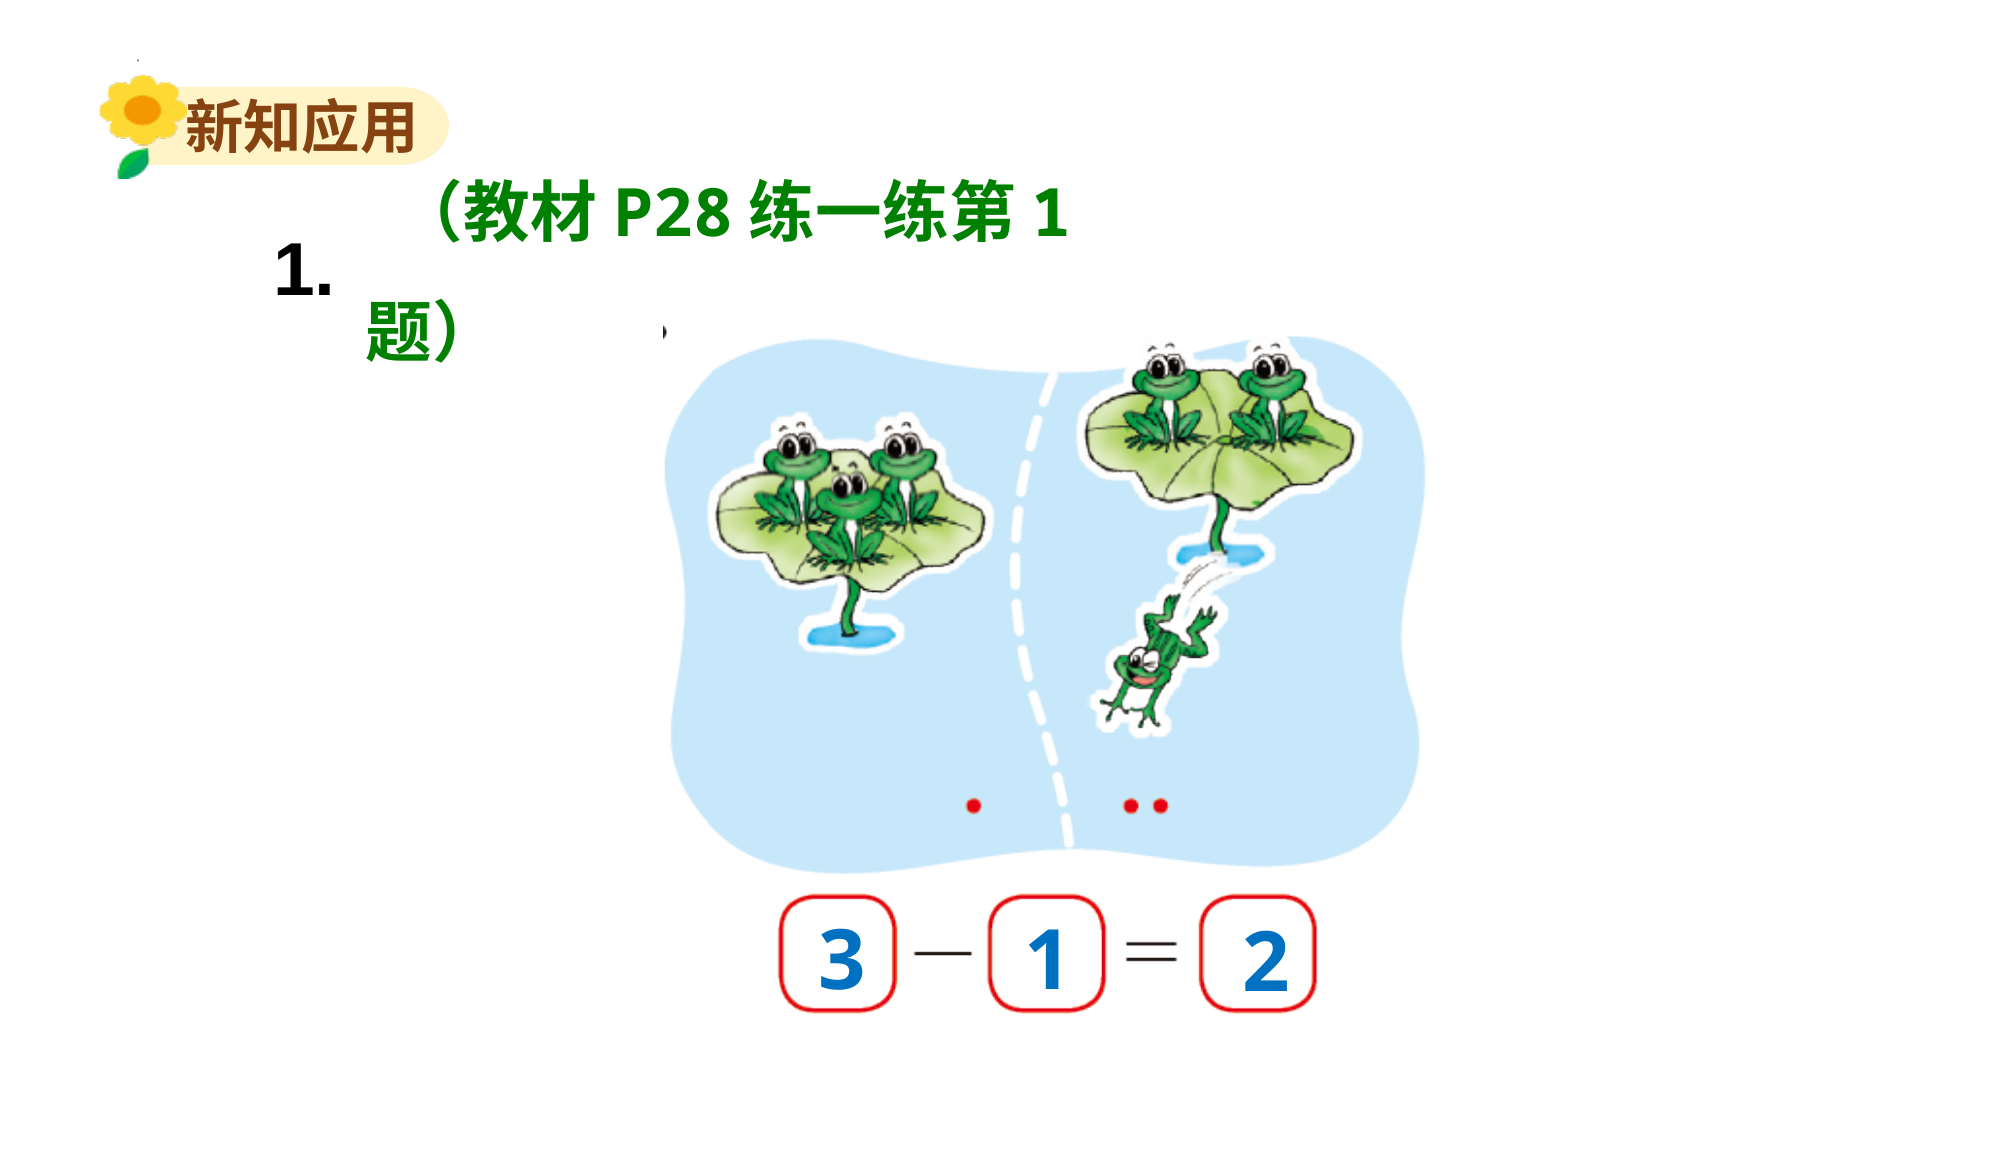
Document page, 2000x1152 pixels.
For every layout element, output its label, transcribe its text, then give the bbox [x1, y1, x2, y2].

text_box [99, 75, 474, 179]
text_box 1. [258, 213, 351, 319]
picture [663, 323, 1432, 1023]
text_box （教材P28练一练第1题） [350, 122, 1111, 378]
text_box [806, 898, 1303, 1018]
